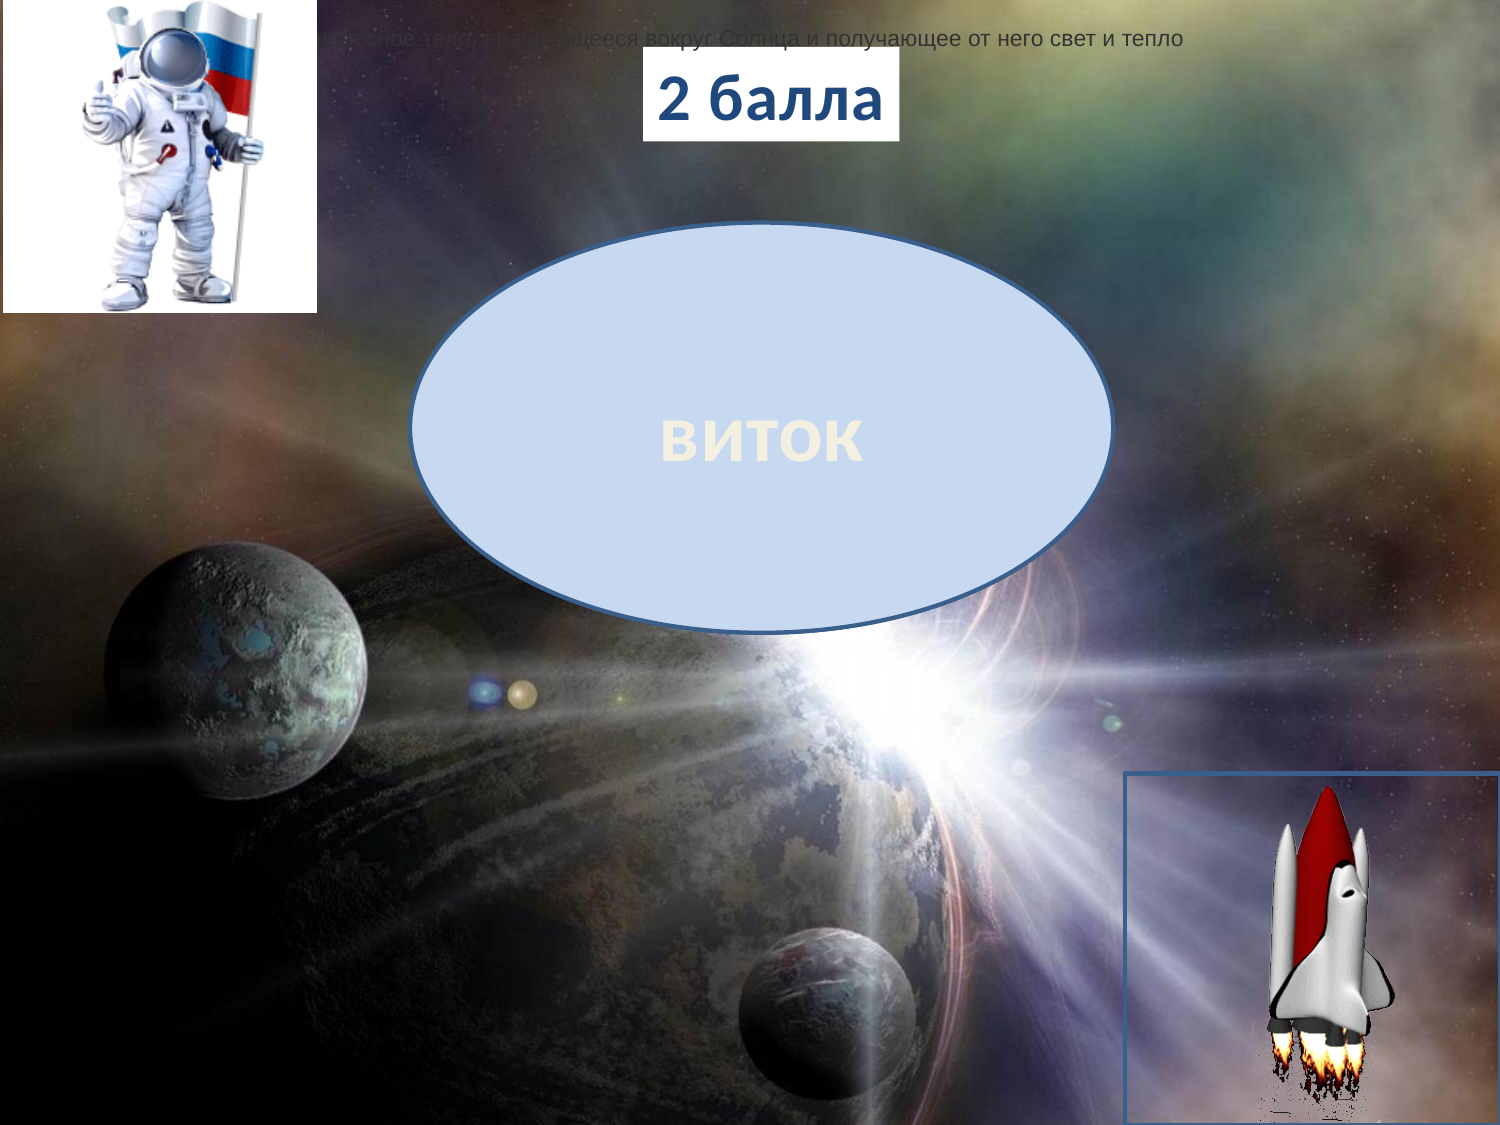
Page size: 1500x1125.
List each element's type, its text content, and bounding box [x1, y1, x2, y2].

text_box [1123, 771, 1500, 1125]
picture [0, 0, 1500, 1125]
text_box [407, 220, 1116, 635]
text_box 2 балла [643, 59, 900, 142]
text_box небесное тело, вращающееся вокруг Солнца и получающее от него свет и тепло [322, 16, 1200, 59]
